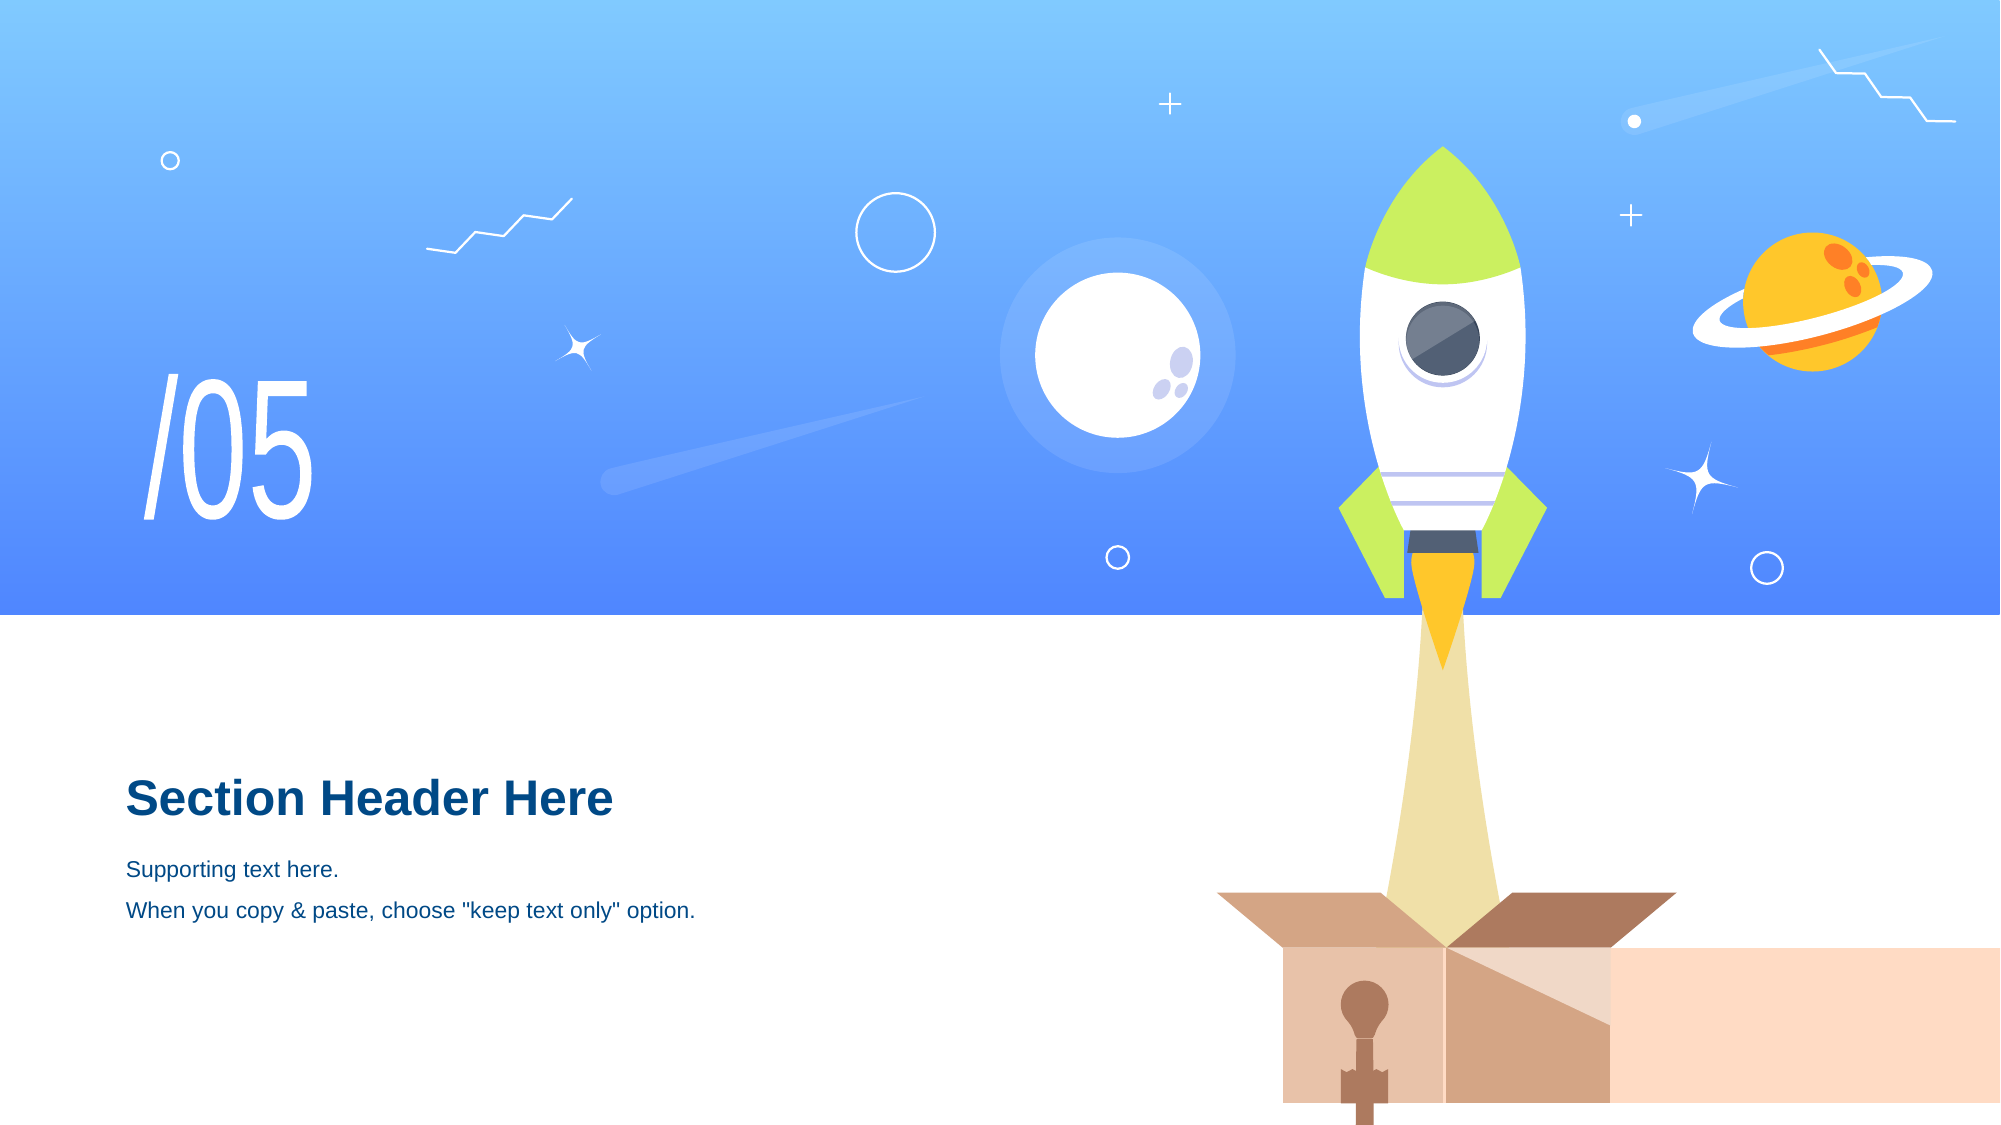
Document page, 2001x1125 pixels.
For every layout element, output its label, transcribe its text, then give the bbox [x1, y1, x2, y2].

list Supporting text here. When you copy & paste, choose "keep text only" option. [111, 833, 1000, 1000]
title Section Header Here [110, 686, 1000, 834]
